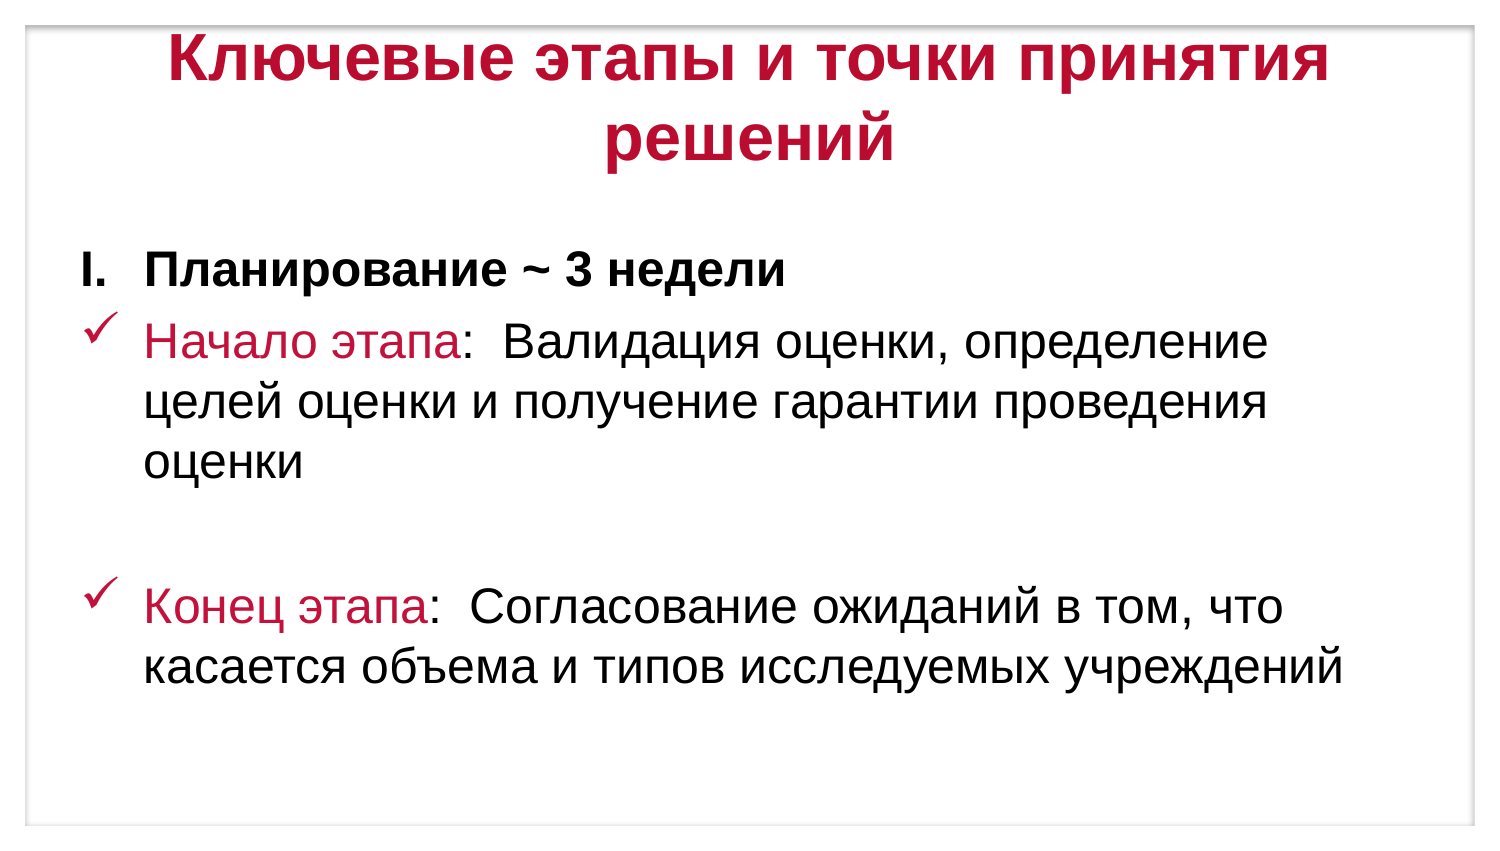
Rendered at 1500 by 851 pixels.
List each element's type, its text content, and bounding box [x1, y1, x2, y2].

list Планирование ~ 3 недели Начало этапа: Валидация оценки, определение целей оценки и получение гарантии проведения оценки Конец этапа: Согласование ожиданий в том, что касается объема и типов исследуемых учреждений [65, 228, 1407, 823]
title Ключевые этапы и точки принятия решений [93, 4, 1407, 182]
